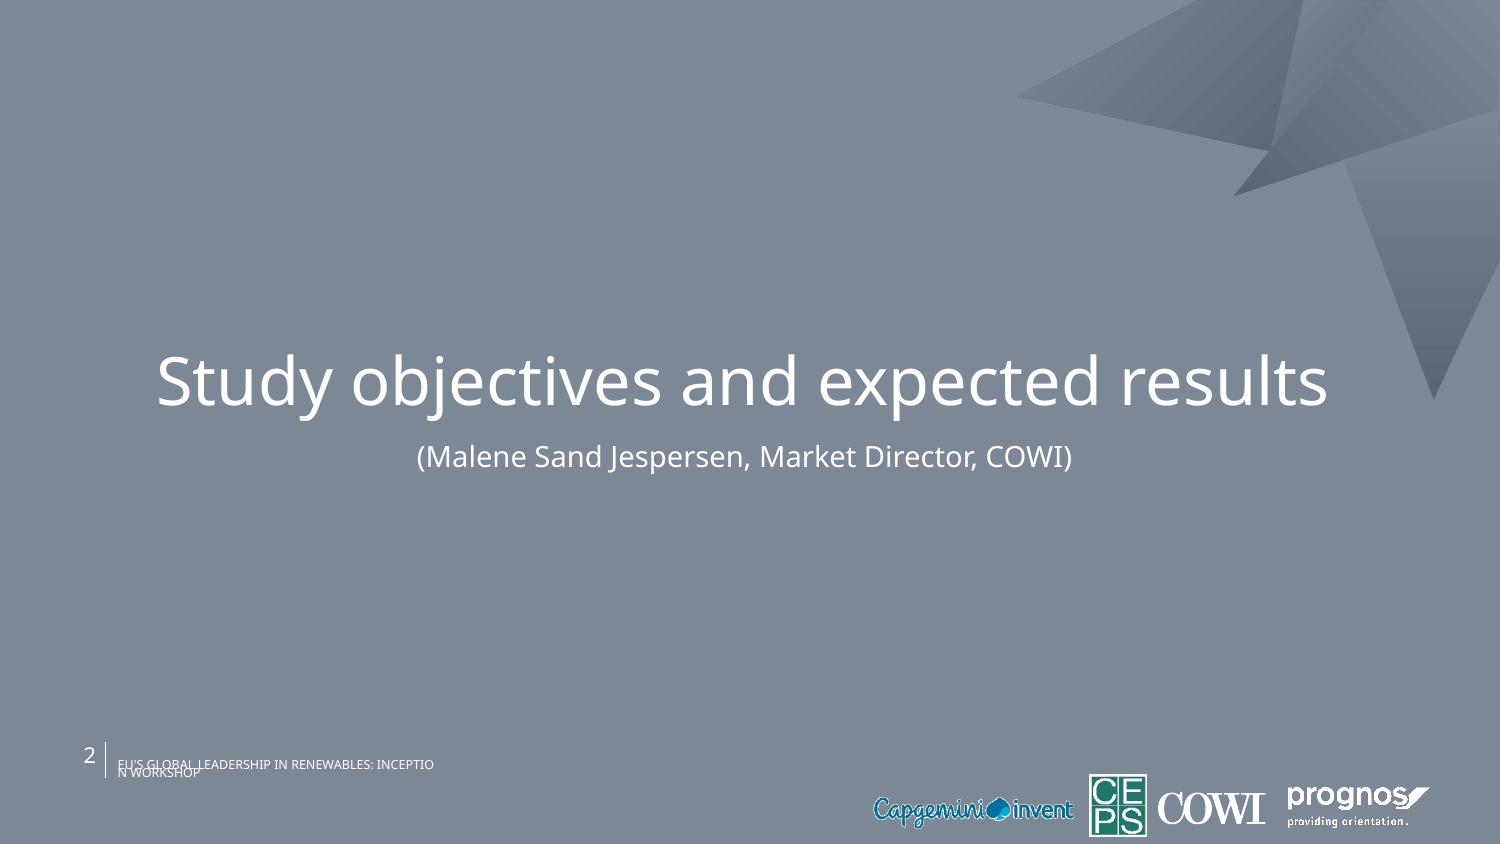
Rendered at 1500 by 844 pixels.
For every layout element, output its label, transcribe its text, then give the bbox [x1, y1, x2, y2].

picture [1089, 774, 1147, 837]
title Study objectives and expected results (Malene Sand Jespersen, Market Director, COWI) [96, 325, 1409, 518]
slide_number 2 [29, 733, 97, 796]
footer EU's global leadership in renewables: Inception workshop [117, 762, 439, 774]
picture [871, 793, 1076, 831]
picture [1254, 753, 1463, 844]
